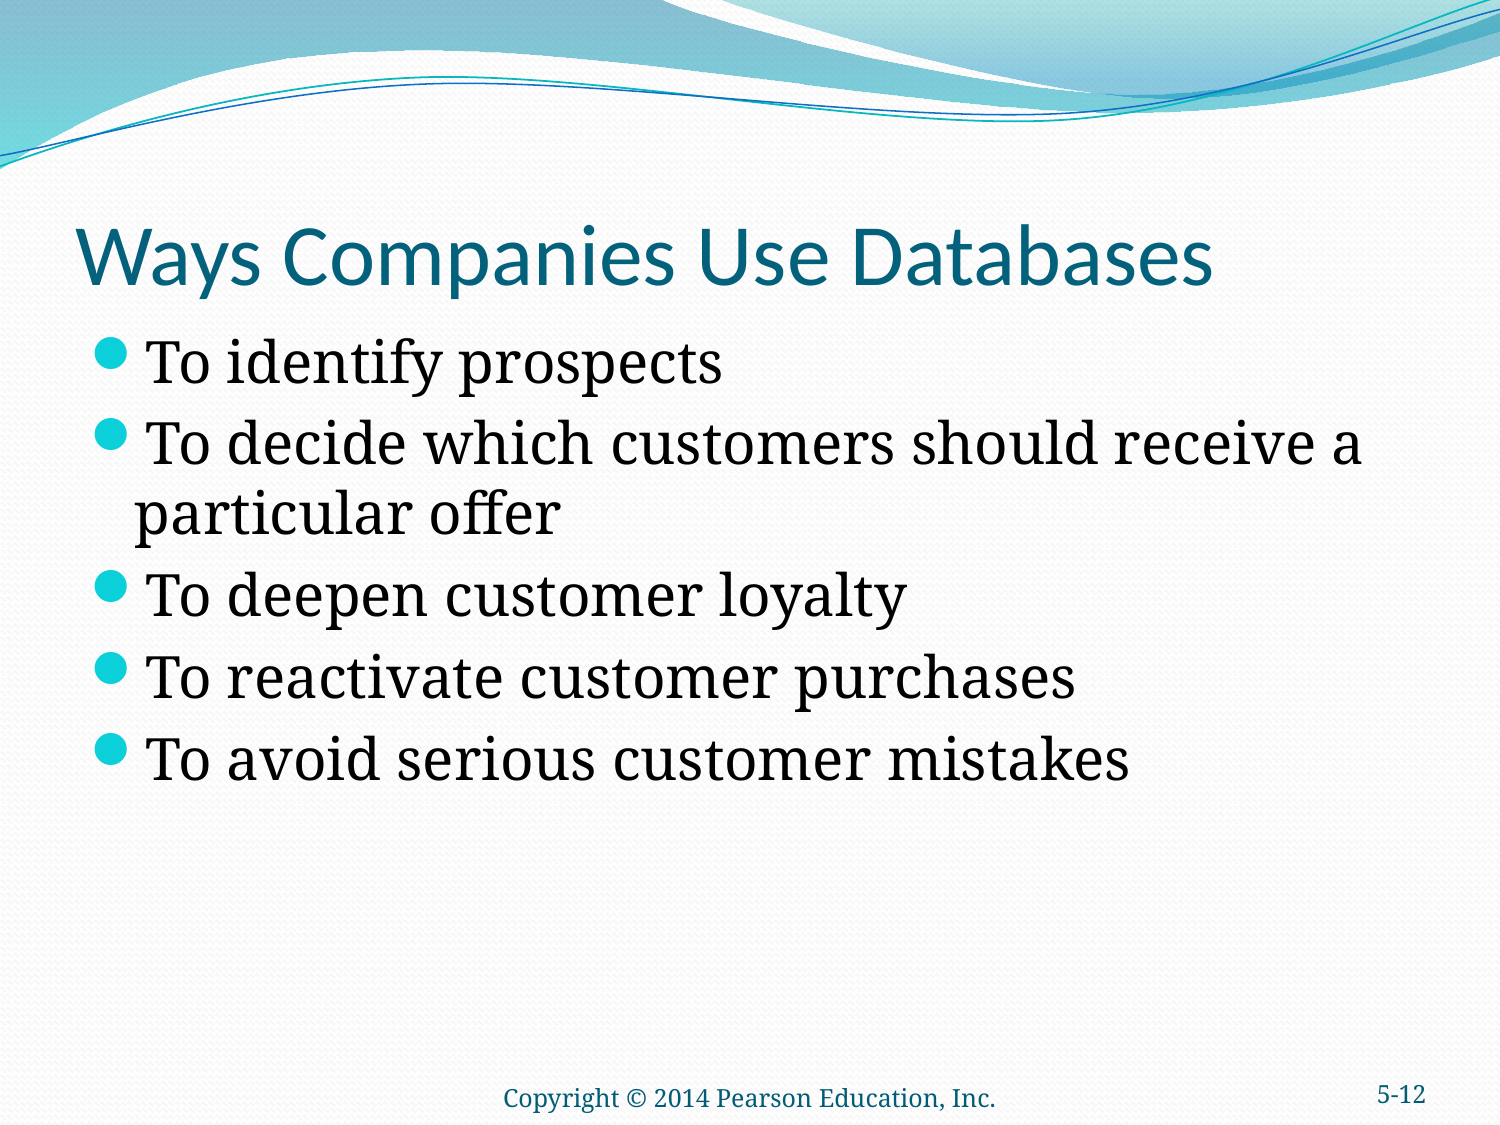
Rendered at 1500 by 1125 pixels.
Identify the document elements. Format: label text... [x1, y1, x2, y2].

list To identify prospects To decide which customers should receive a particular offer To deepen customer loyalty To reactivate customer purchases To avoid serious customer mistakes [74, 317, 1426, 1038]
title Ways Companies Use Databases [74, 115, 1426, 304]
